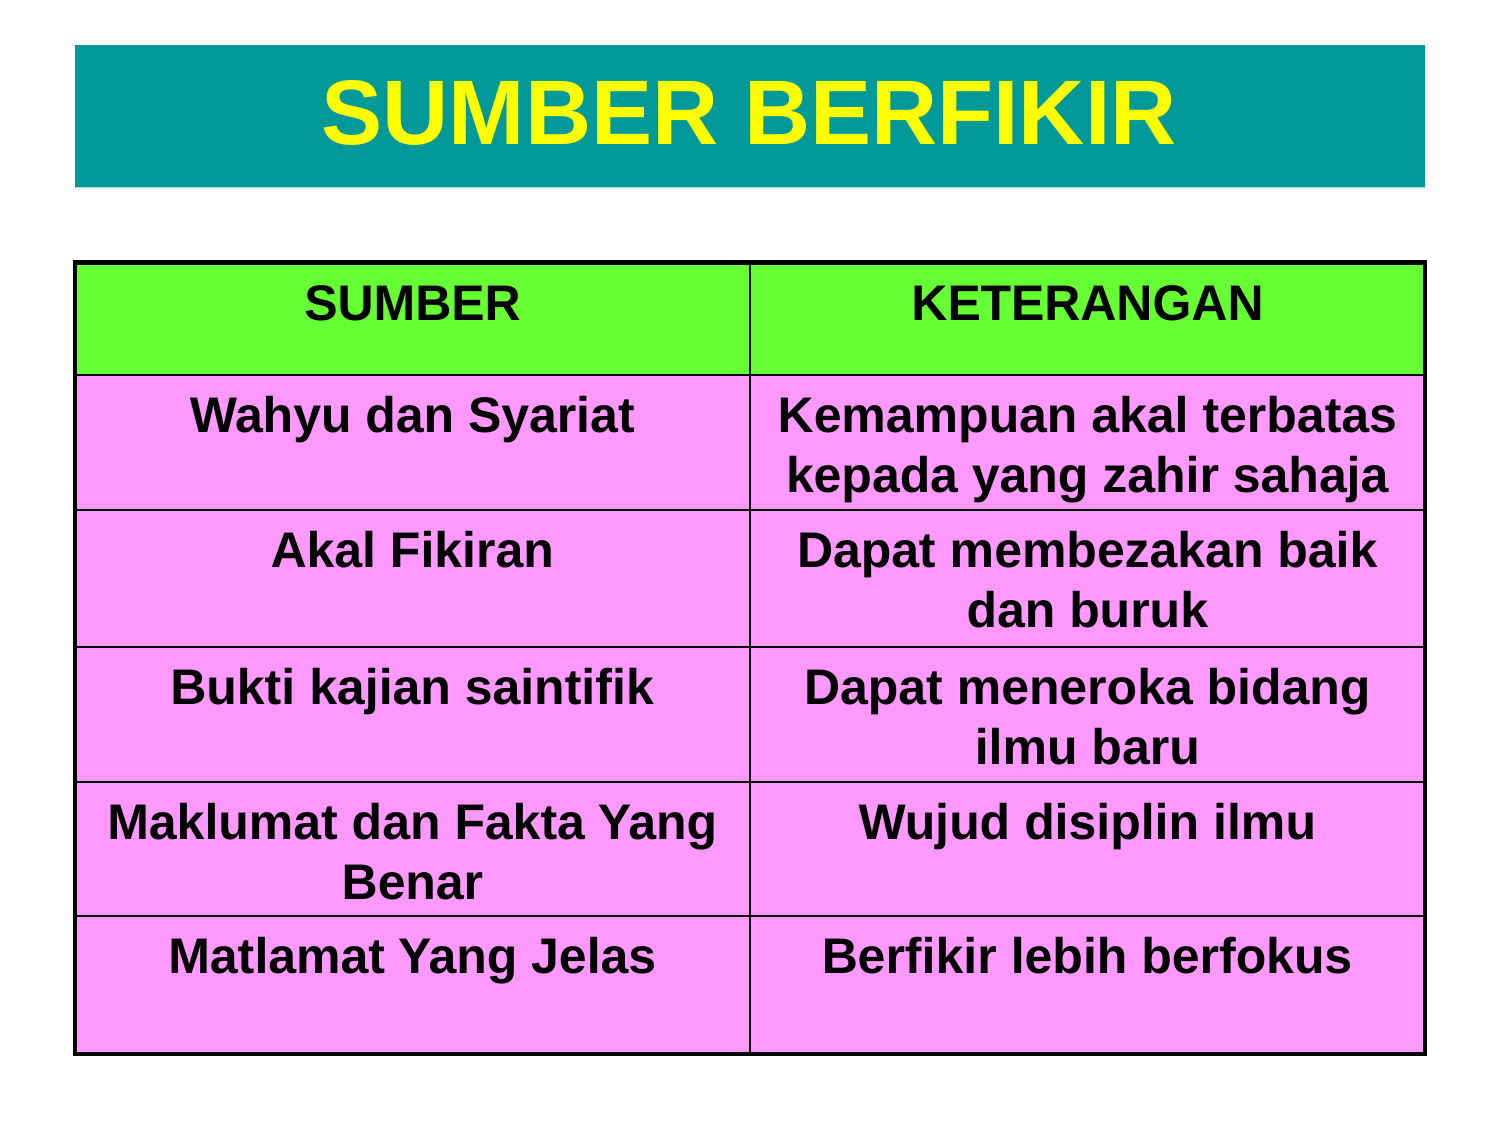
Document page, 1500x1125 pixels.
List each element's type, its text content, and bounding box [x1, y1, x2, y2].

title SUMBER BERFIKIR [75, 45, 1425, 188]
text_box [74, 262, 1426, 1055]
